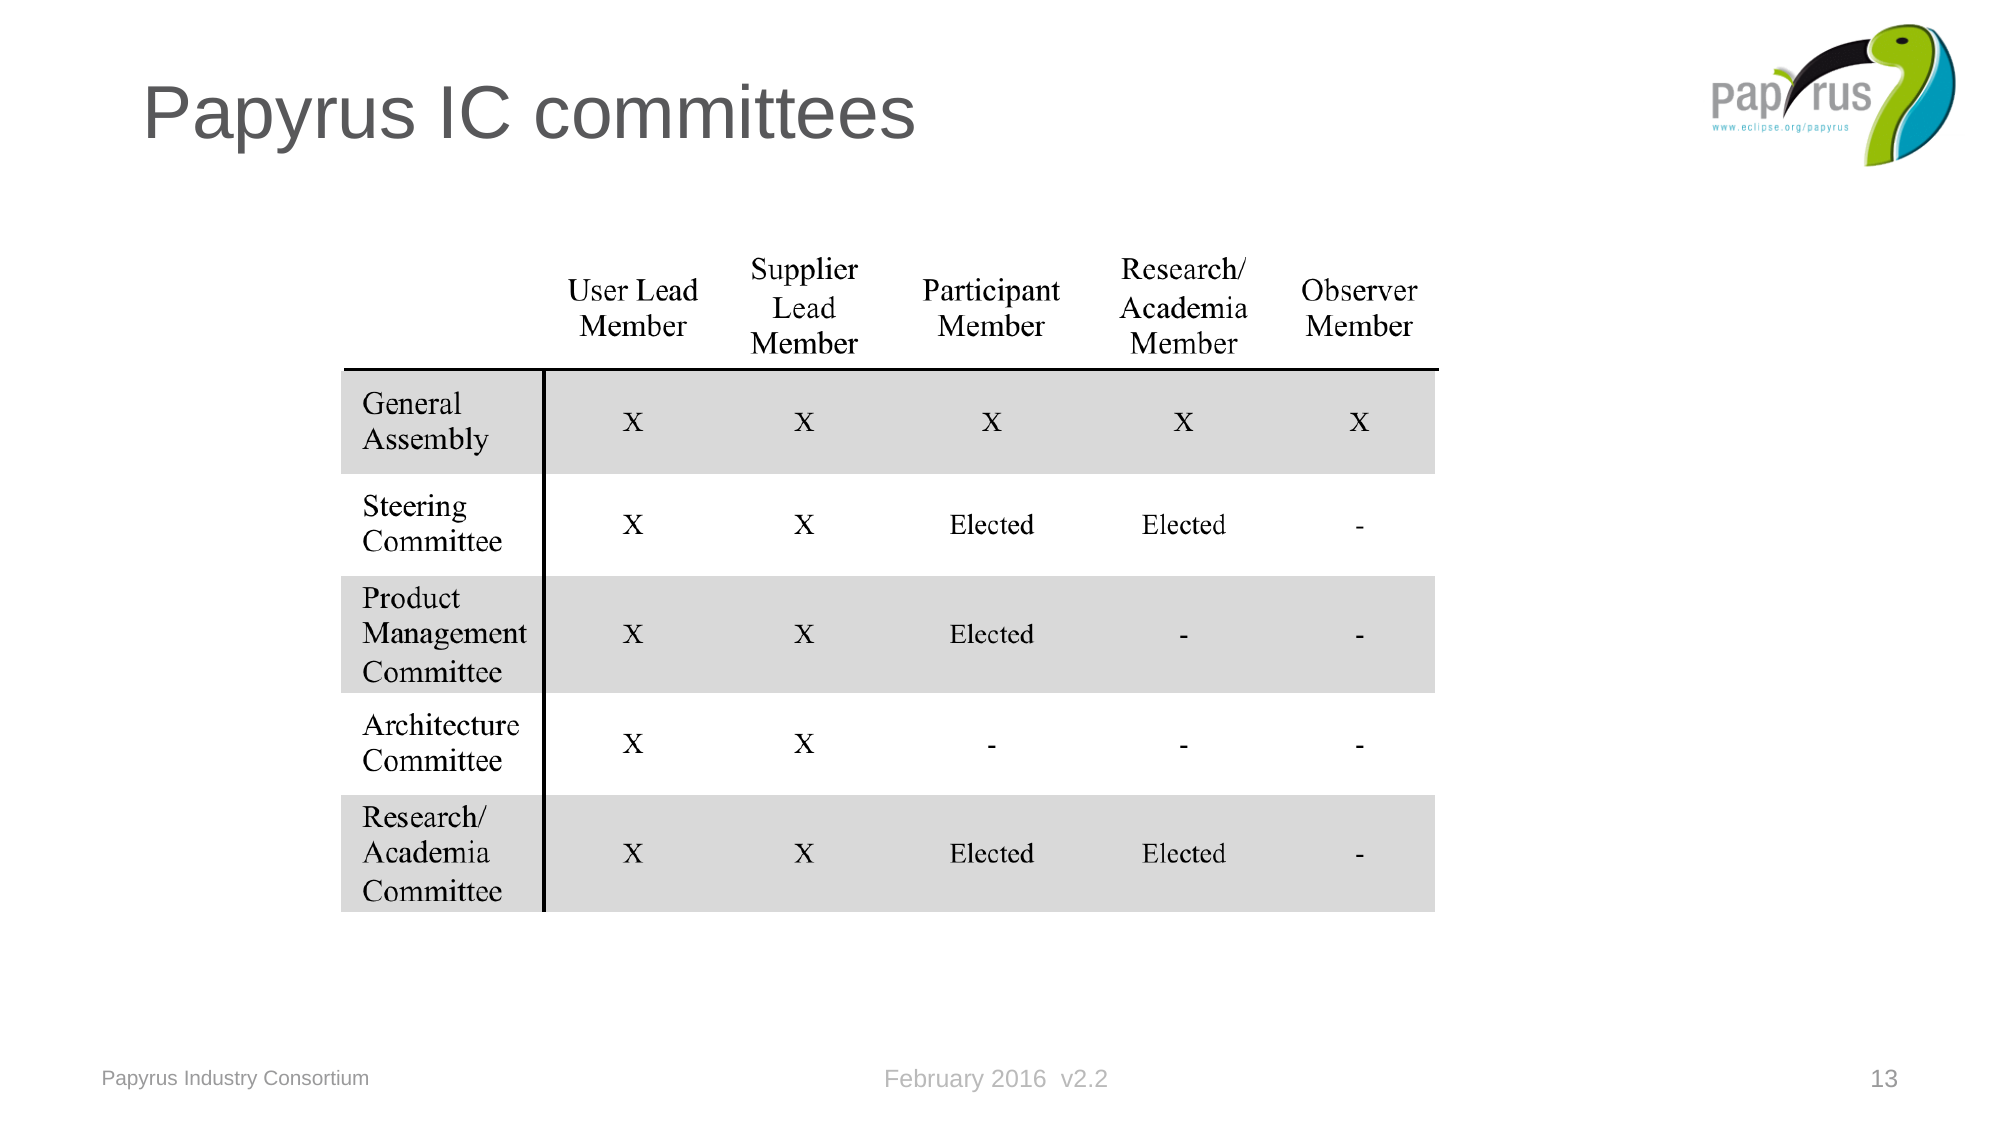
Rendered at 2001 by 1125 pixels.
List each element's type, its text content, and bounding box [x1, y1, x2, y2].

title Papyrus IC committees [130, 49, 1781, 188]
picture [1703, 0, 1965, 225]
slide_number 13 [1765, 1055, 1914, 1099]
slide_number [766, 1055, 1234, 1099]
picture [170, 247, 1817, 962]
footer Papyrus Industry Consortium [86, 1055, 494, 1099]
